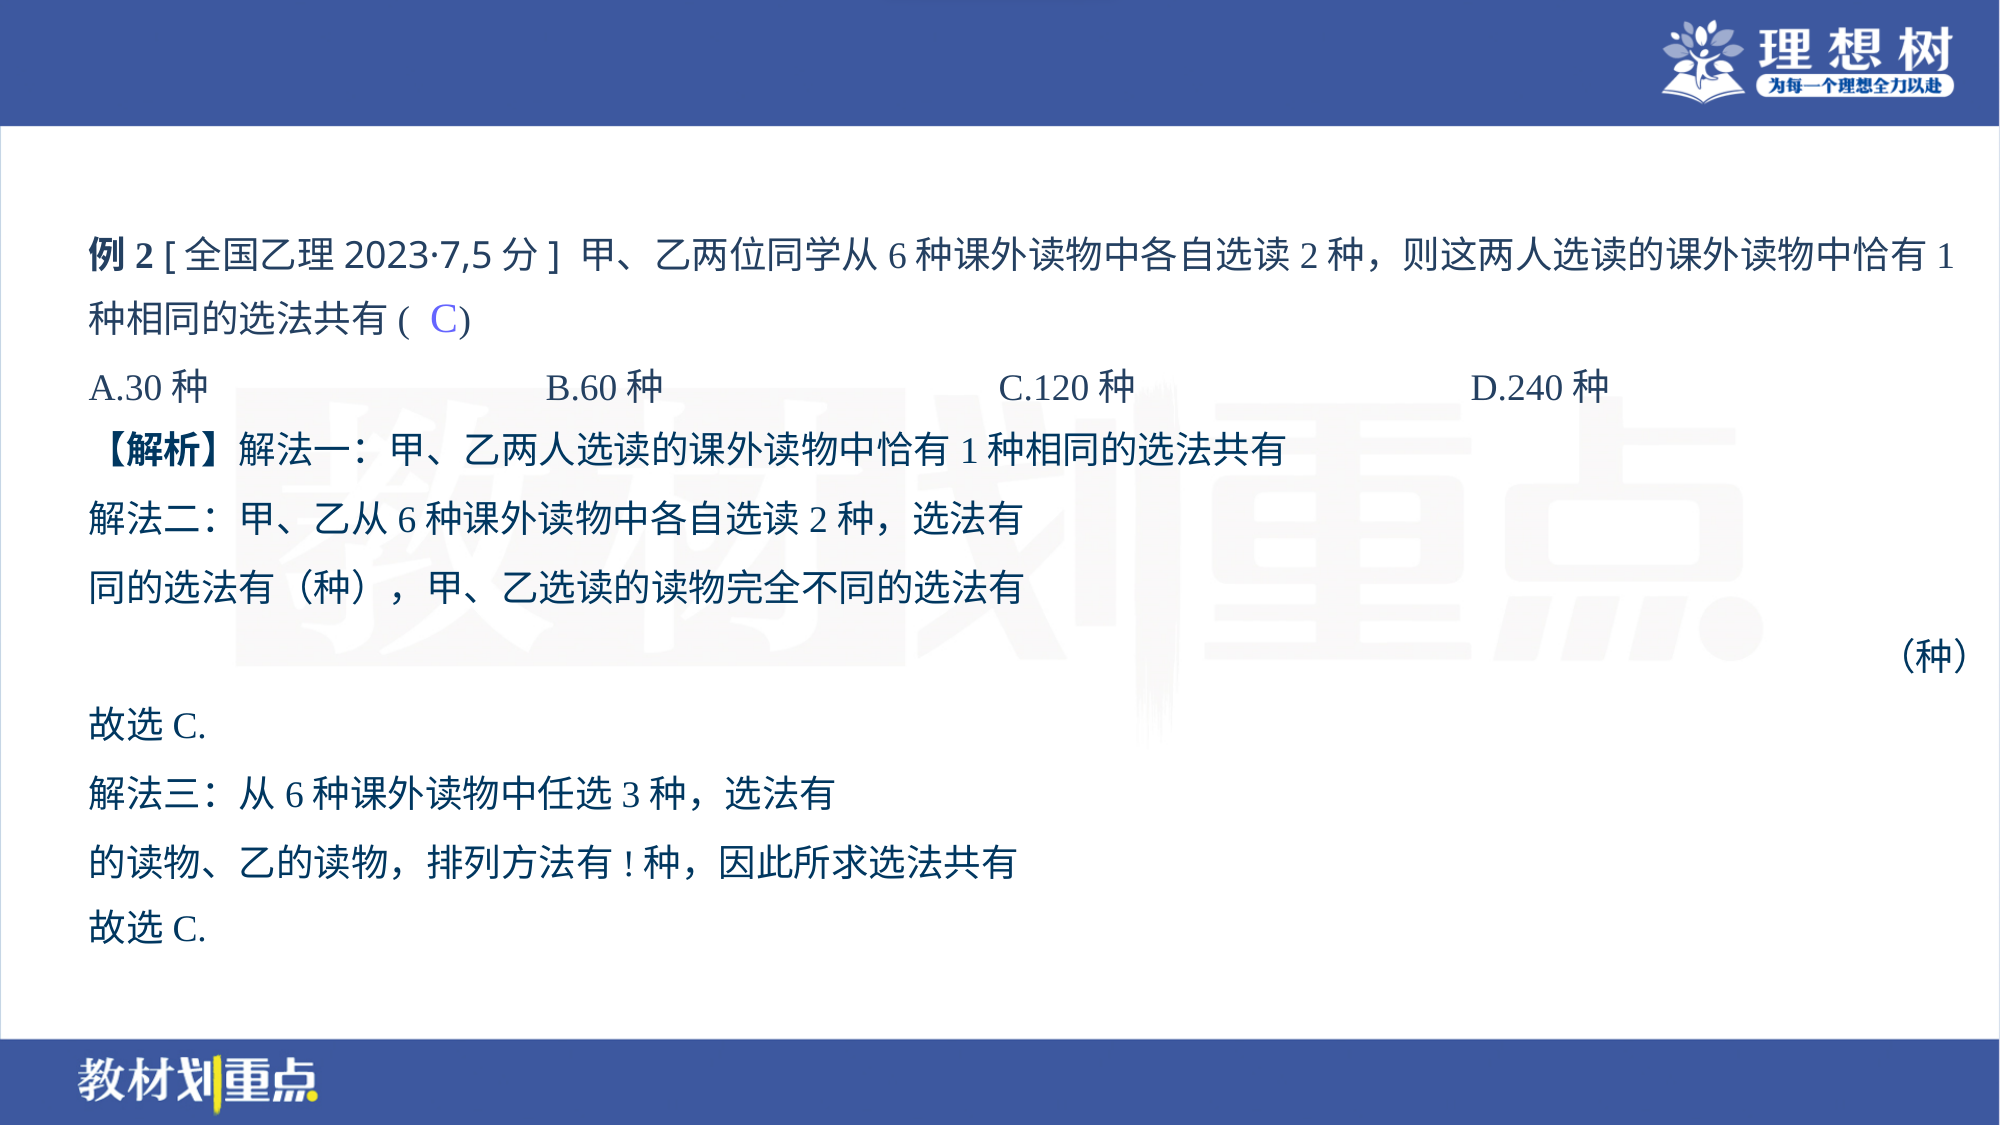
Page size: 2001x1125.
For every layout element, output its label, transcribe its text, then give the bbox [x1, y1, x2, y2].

text_box A.30种 B.60种 C.120种 D.240种 [88, 341, 1911, 401]
text_box 例2 [全国乙理2023·7,5分] 甲、乙两位同学从6种课外读物中各自选读2种，则这两人选读的课外读物中恰有1 种相同的选法共有( ) [88, 206, 1911, 334]
picture [0, 0, 2000, 1125]
text_box C [415, 289, 474, 339]
